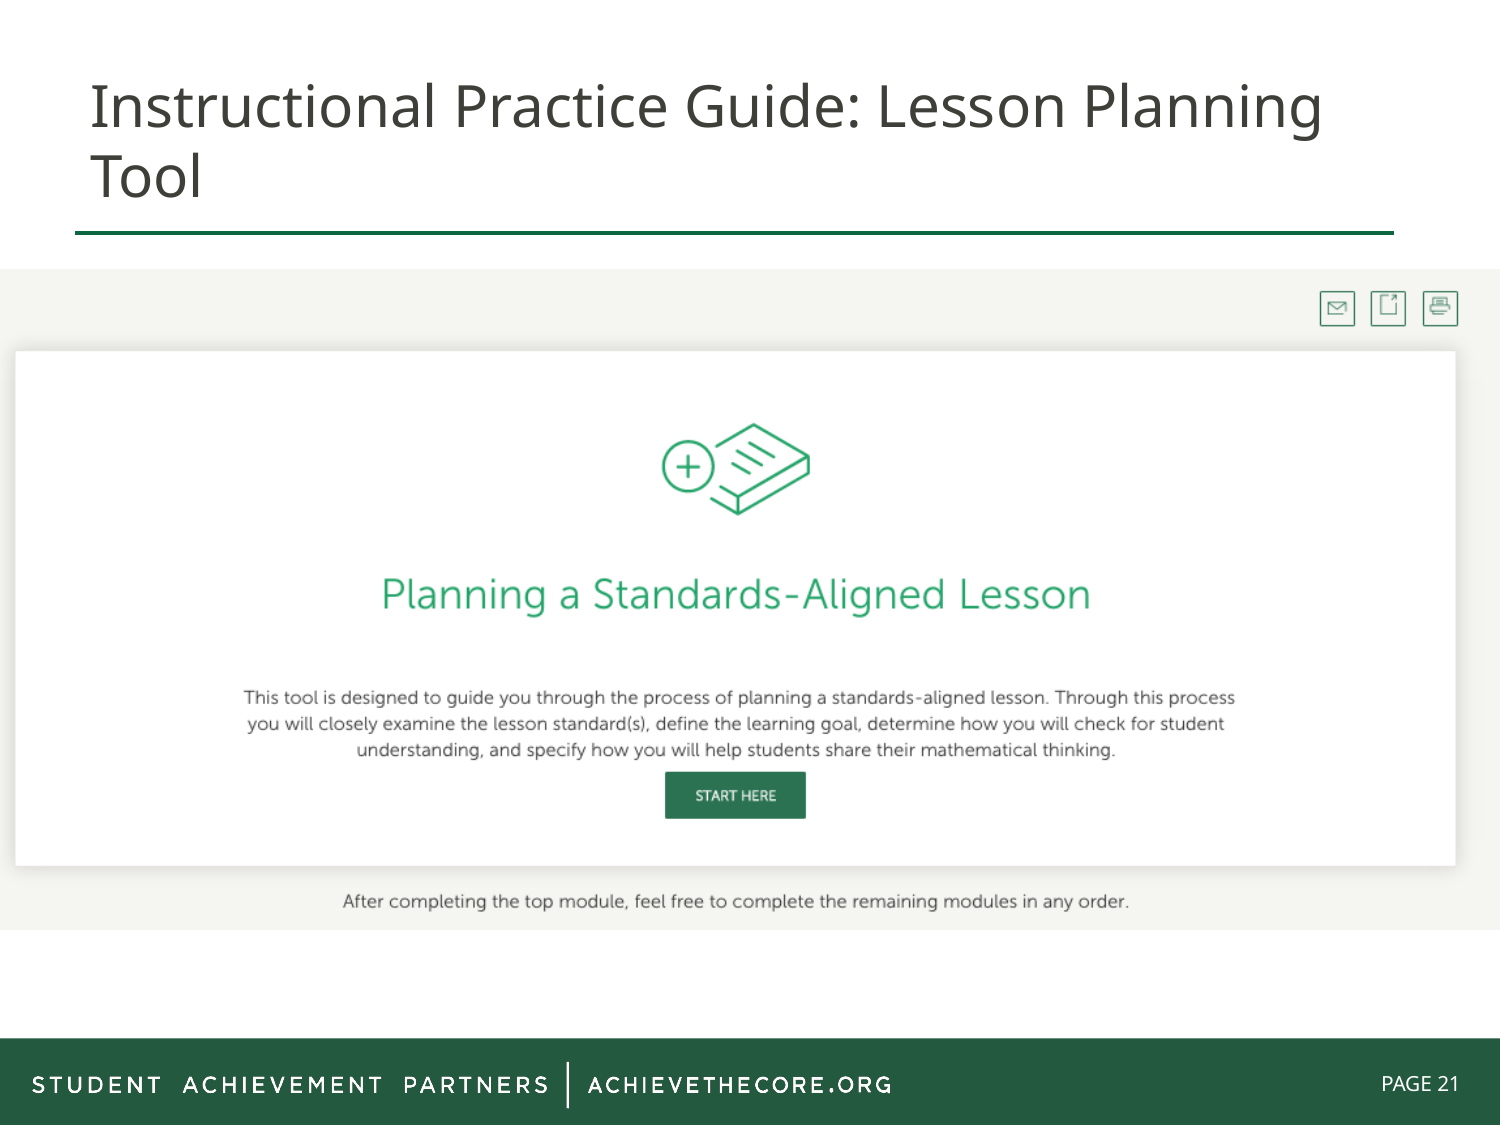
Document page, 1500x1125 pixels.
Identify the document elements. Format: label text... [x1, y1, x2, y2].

title Instructional Practice Guide: Lesson Planning Tool [75, 45, 1425, 233]
picture [12, 1055, 911, 1112]
picture [0, 268, 1500, 930]
